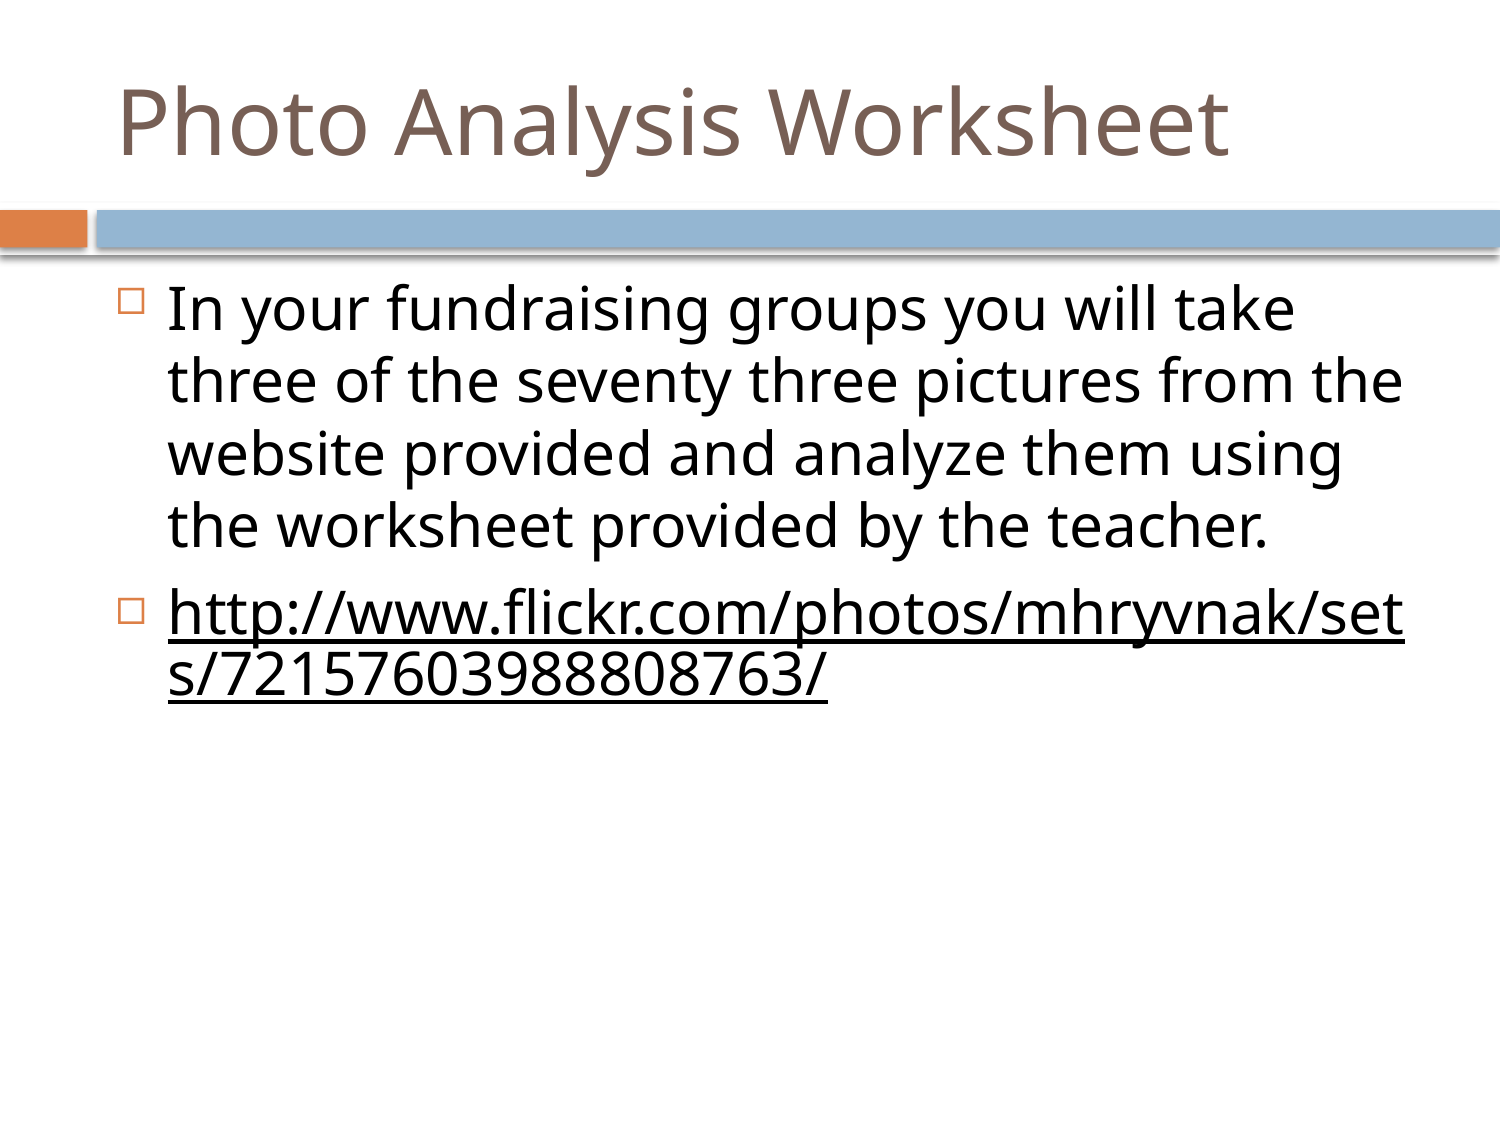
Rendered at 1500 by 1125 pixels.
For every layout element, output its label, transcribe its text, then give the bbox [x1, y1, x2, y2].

title Photo Analysis Worksheet [100, 37, 1438, 200]
list In your fundraising groups you will take three of the seventy three pictures from the website provided and analyze them using the worksheet provided by the teacher. http://www.flickr.com/photos/mhryvnak/sets/72157603988808763/ [100, 262, 1438, 1000]
